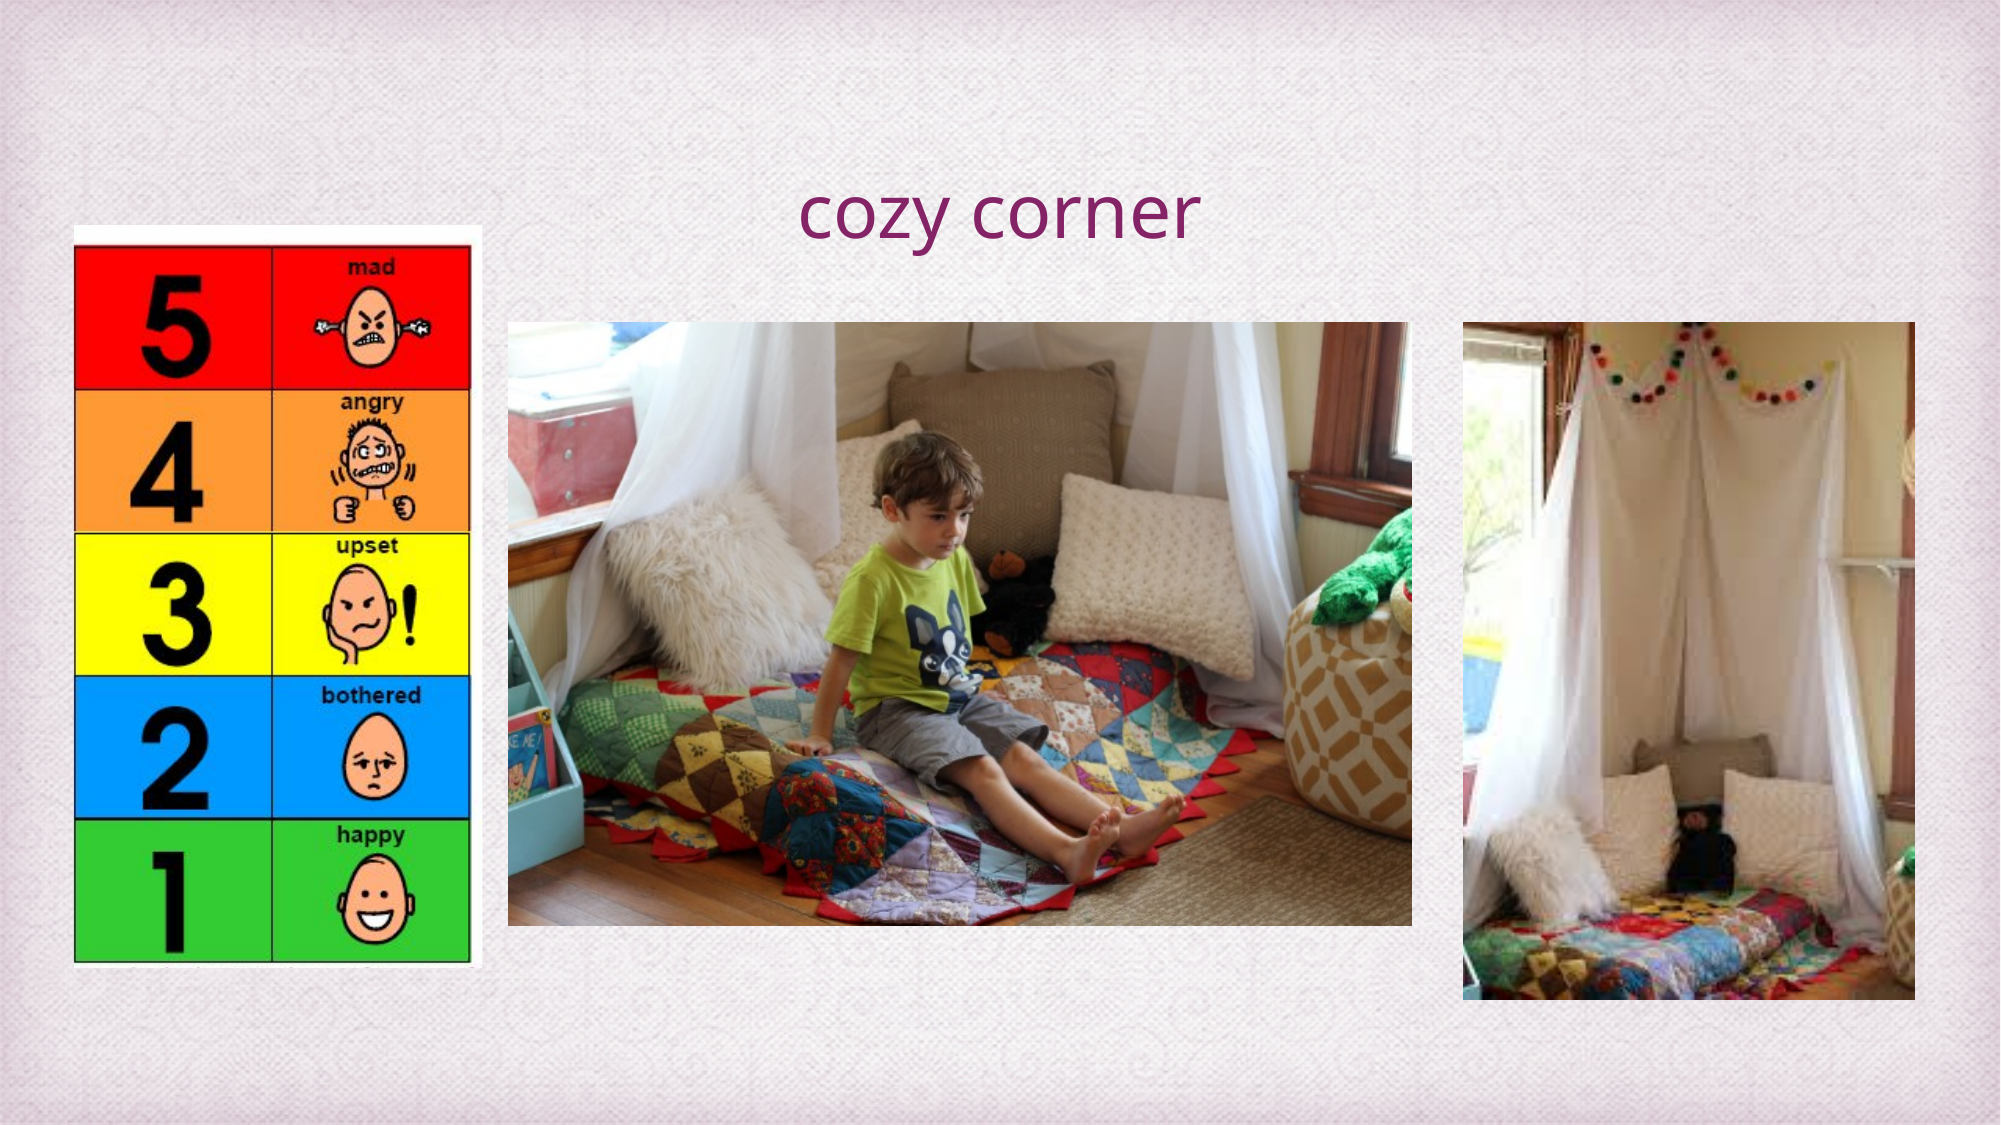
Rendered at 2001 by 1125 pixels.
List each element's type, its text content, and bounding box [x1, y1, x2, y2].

picture [0, 0, 2001, 1125]
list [1463, 322, 1915, 1001]
title cozy corner [212, 59, 1788, 263]
